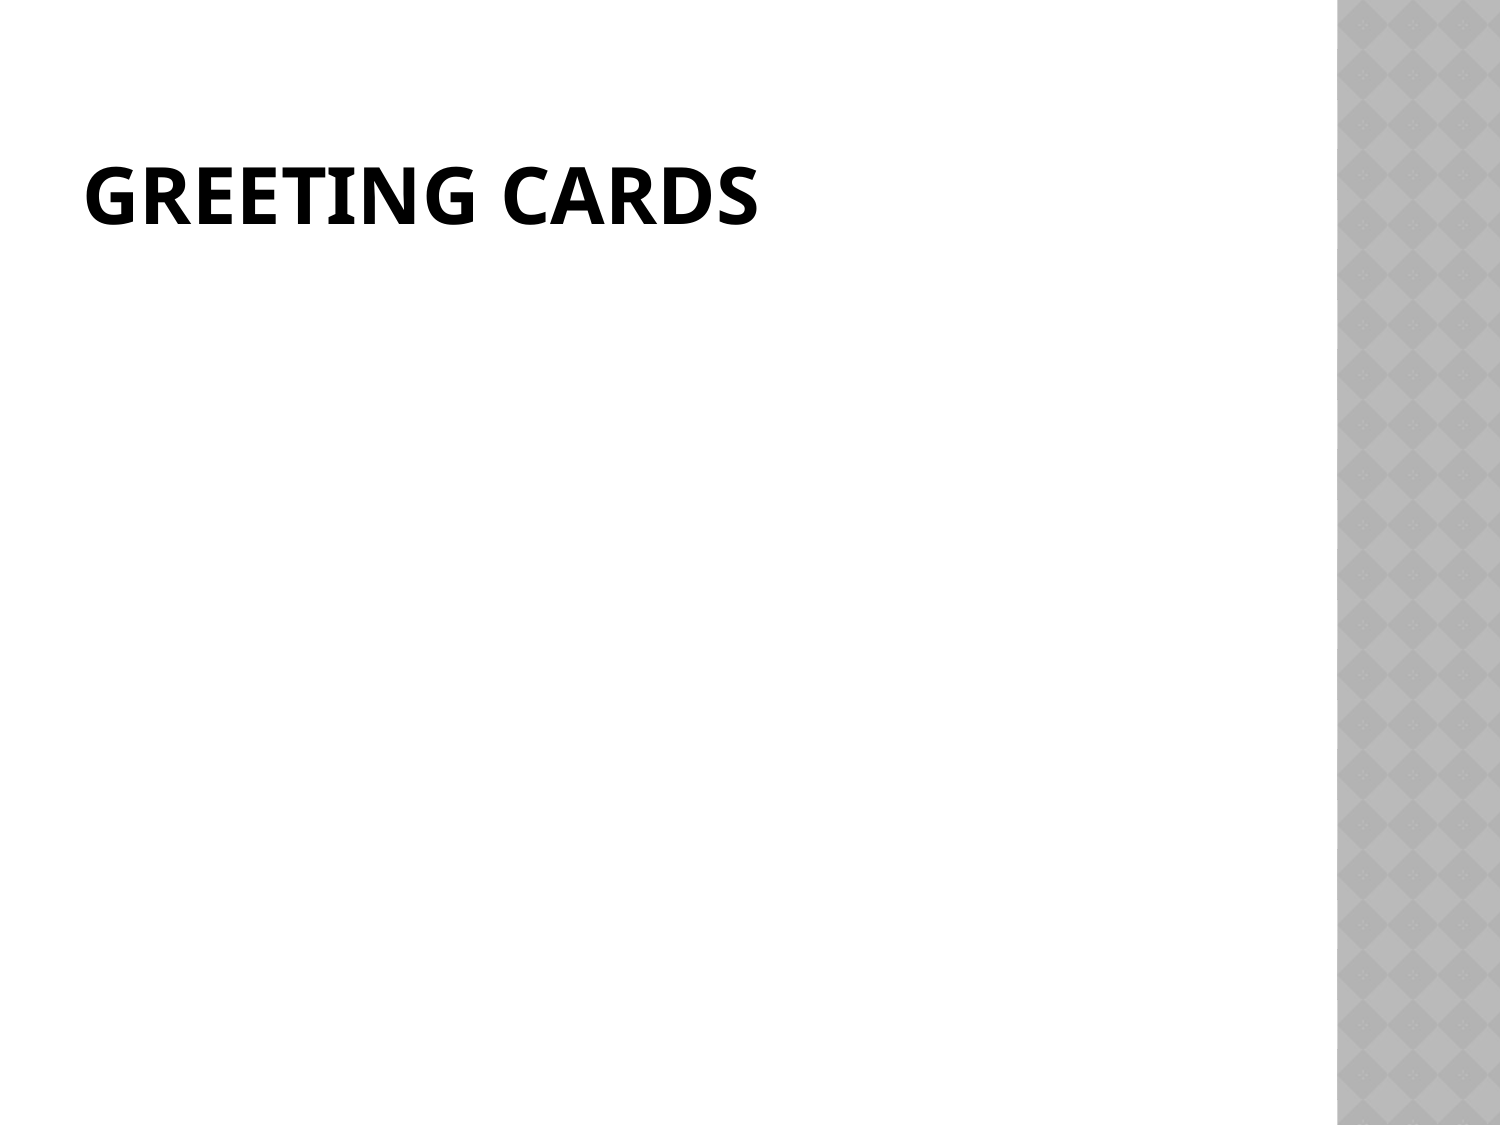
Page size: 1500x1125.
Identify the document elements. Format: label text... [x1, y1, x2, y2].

title Greeting cards [75, 52, 1263, 240]
